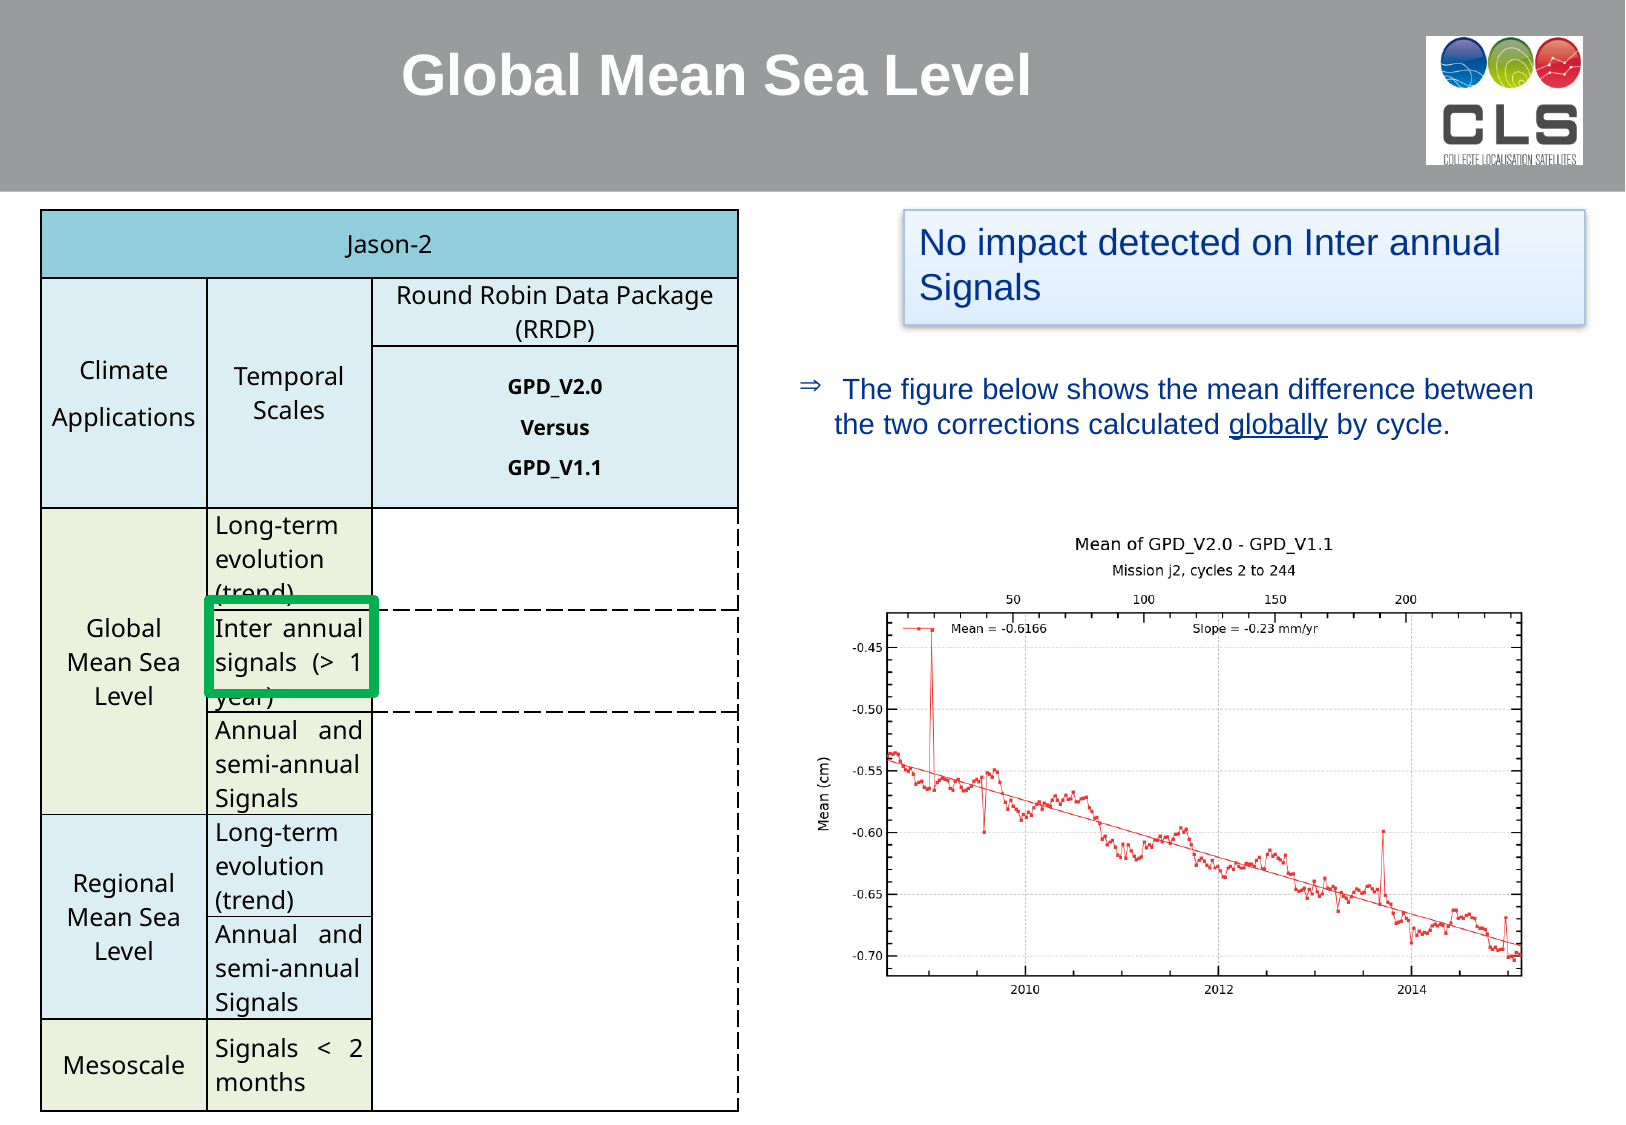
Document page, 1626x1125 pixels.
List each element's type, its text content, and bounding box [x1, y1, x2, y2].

picture [1426, 36, 1583, 165]
table_cell [373, 712, 738, 1110]
table_cell Temporal Scales [208, 279, 371, 507]
text_box [207, 597, 376, 696]
table_cell GPD_V2.0 Versus GPD_V1.1 [373, 347, 737, 507]
text_box Global Mean Sea Level [386, 40, 1162, 119]
table_cell Global Mean Sea Level [42, 509, 206, 814]
table_cell Annual and semi-annual Signals [208, 917, 371, 1018]
table_cell Mesoscale [42, 1020, 206, 1110]
table_header Jason-2 [42, 211, 737, 277]
table_cell Annual and semi-annual Signals [208, 713, 371, 814]
table_cell [373, 610, 738, 712]
table_cell Inter annual signals (> 1 year) [208, 696, 371, 711]
table_cell Signals < 2 months [208, 1020, 371, 1110]
table_cell Long-term evolution (trend) [208, 509, 371, 597]
picture [788, 515, 1548, 1020]
table_cell Climate Applications [42, 279, 206, 507]
table_cell Regional Mean Sea Level [42, 815, 206, 1018]
table_cell Long-term evolution (trend) [208, 815, 371, 916]
table_cell [373, 509, 738, 610]
table_cell Round Robin Data Package (RRDP) [373, 279, 737, 345]
text_box The figure below shows the mean difference between the two corrections calculated globally by cycle. [784, 362, 1599, 448]
text_box No impact detected on Inter annual Signals [903, 209, 1586, 326]
